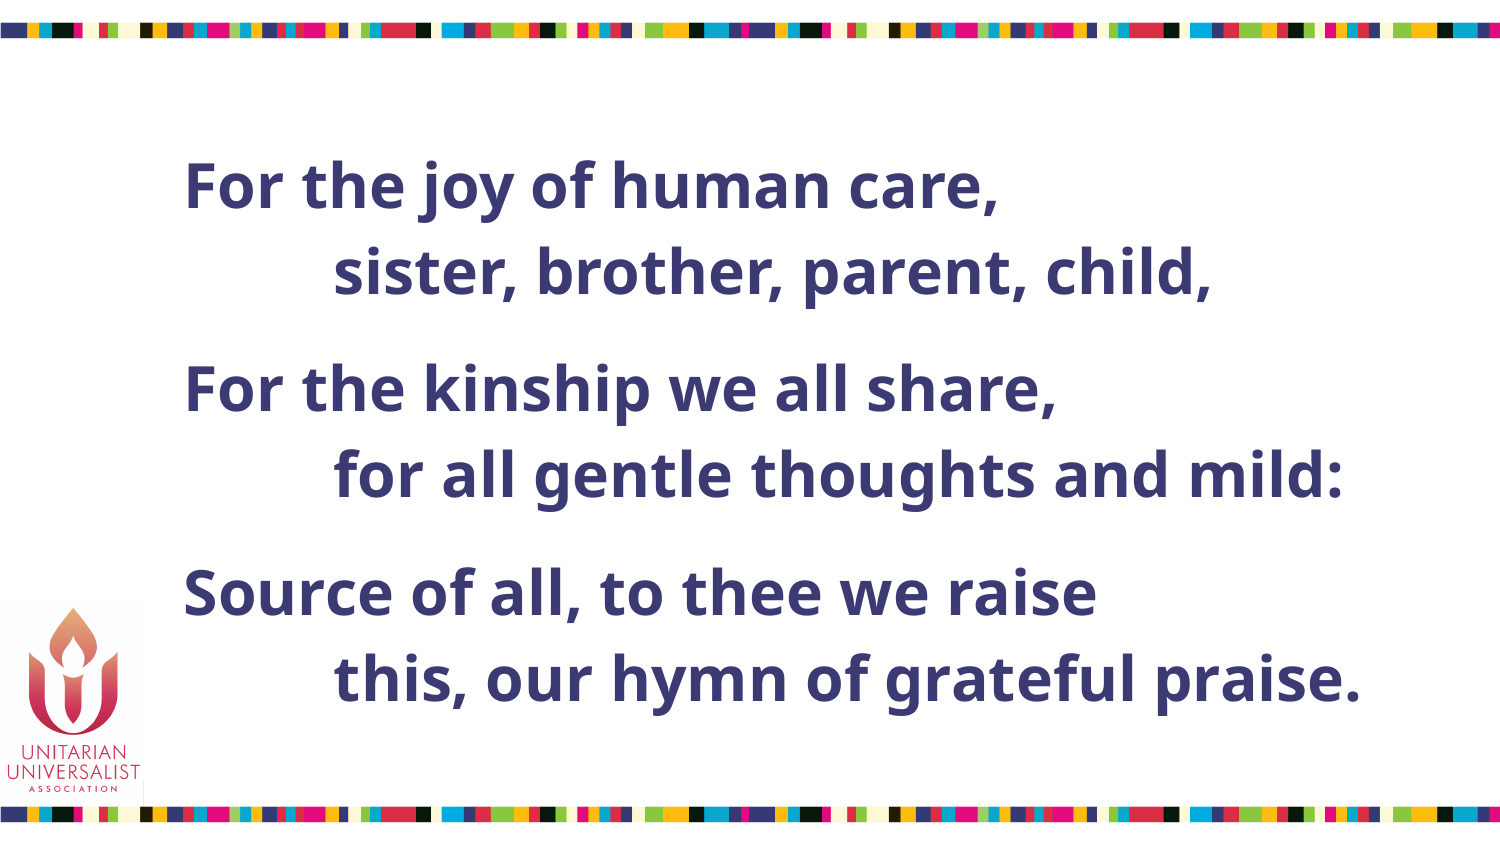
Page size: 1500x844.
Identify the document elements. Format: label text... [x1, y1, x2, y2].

picture [0, 600, 1500, 824]
picture [0, 22, 1500, 40]
text_box For the joy of human care, sister, brother, parent, child, For the kinship we all share, for all gentle thoughts and mild: Source of all, to thee we raise this, our hymn of grateful praise. [168, 119, 1409, 729]
